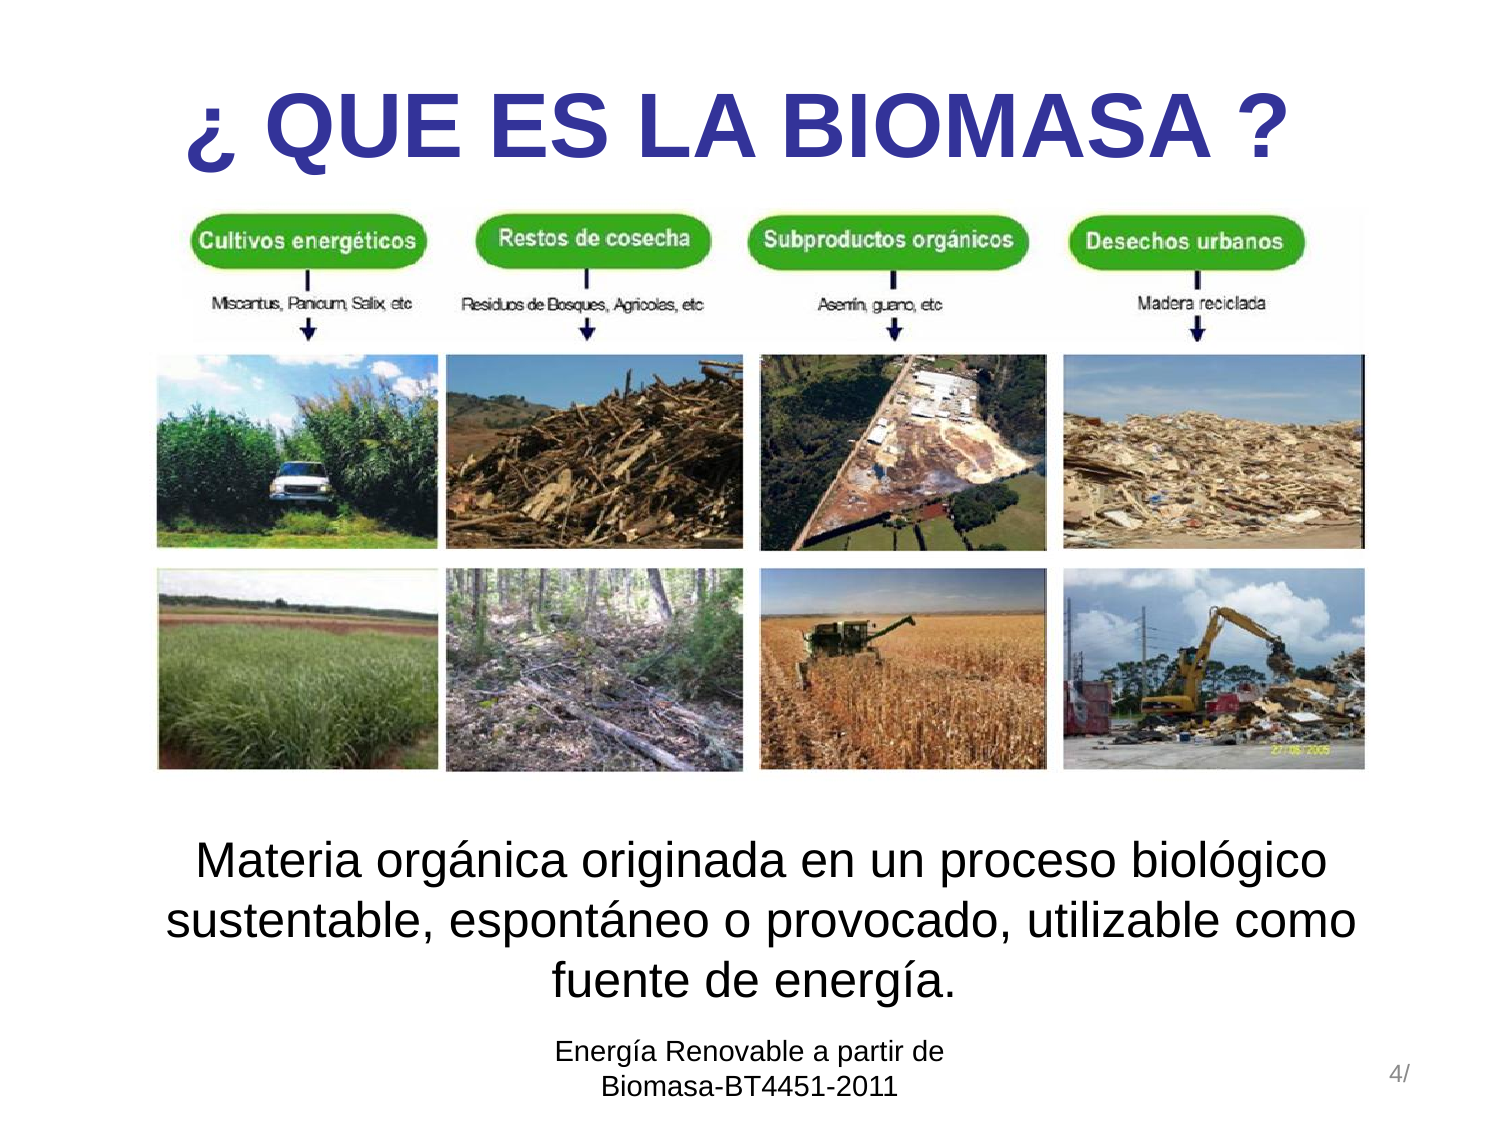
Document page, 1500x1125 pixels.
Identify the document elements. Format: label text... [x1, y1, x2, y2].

text_box Materia orgánica originada en un proceso biológico sustentable, espontáneo o provocado, utilizable como fuente de energía. [82, 820, 1442, 1015]
picture [128, 198, 1389, 789]
footer Energía Renovable a partir de Biomasa-BT4451-2011 [512, 1024, 988, 1103]
text_box 4/ [1074, 1042, 1425, 1103]
text_box ¿ QUE ES LA BIOMASA ? [117, 58, 1360, 184]
